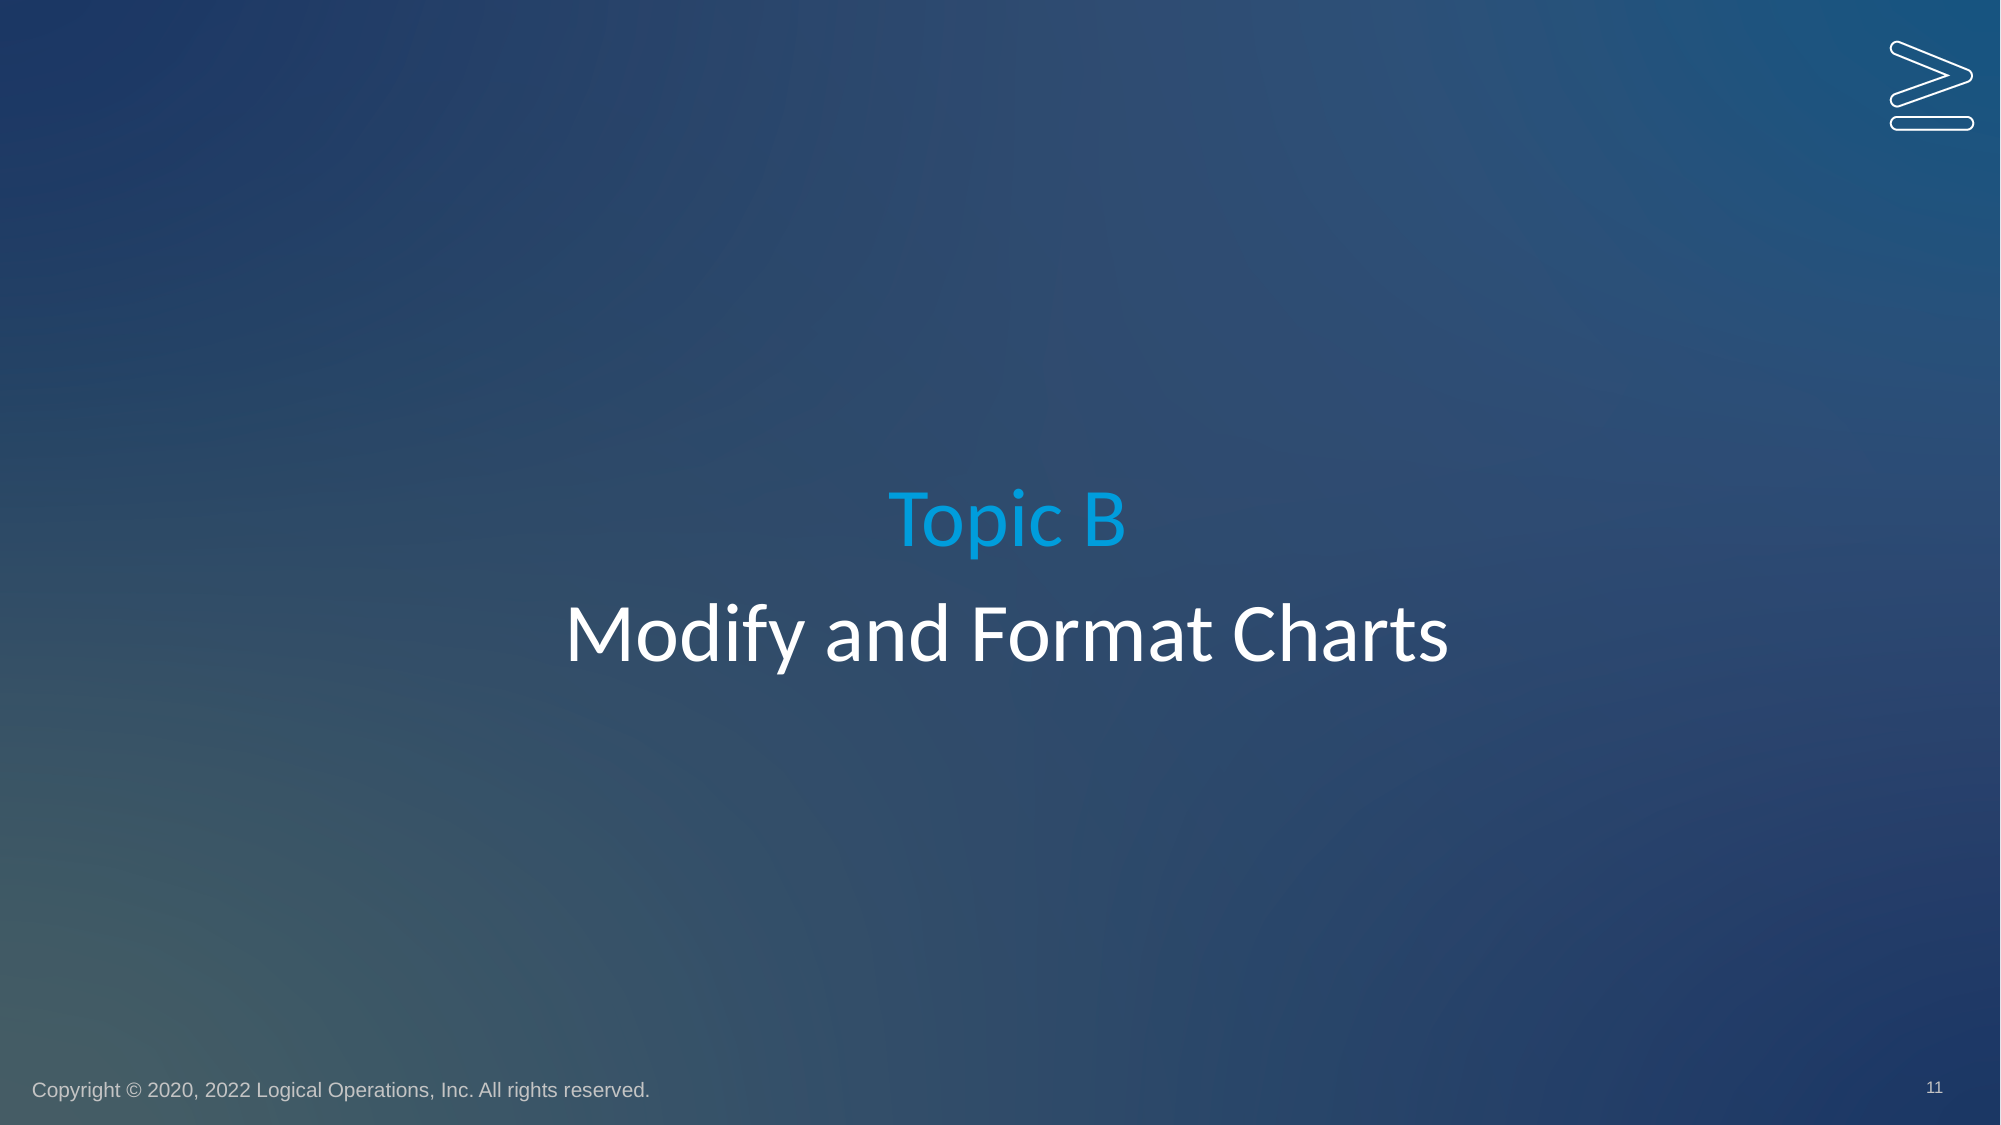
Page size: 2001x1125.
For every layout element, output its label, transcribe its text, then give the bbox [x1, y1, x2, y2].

slide_number 11 [1491, 1057, 1959, 1118]
title Modify and Format Charts [157, 571, 1858, 795]
picture [0, 0, 2001, 1125]
list Topic B [157, 324, 1858, 571]
